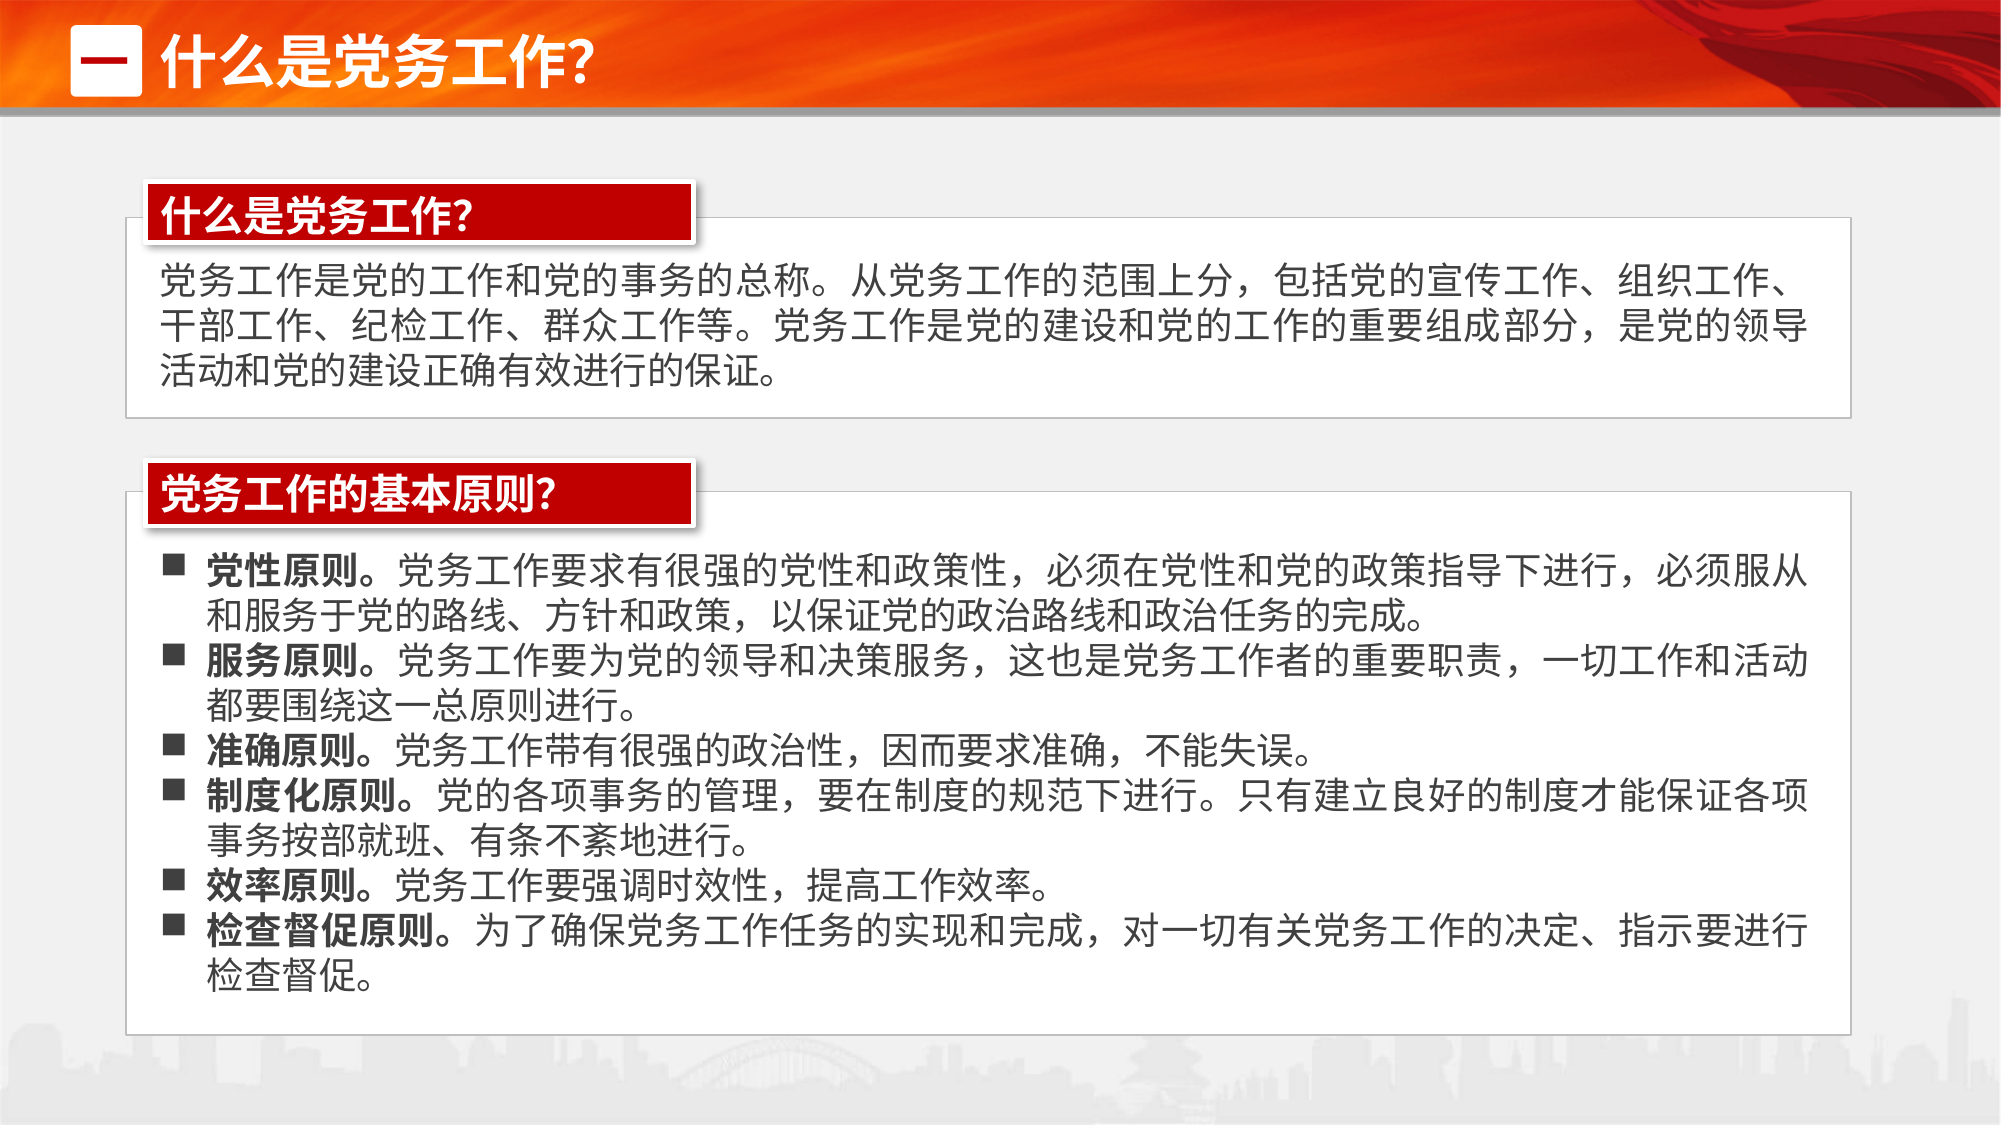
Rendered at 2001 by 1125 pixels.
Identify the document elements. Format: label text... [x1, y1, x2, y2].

picture [0, 0, 2001, 1125]
text_box [126, 217, 1851, 419]
text_box 什么是党务工作？ [145, 181, 694, 243]
text_box 党务工作的基本原则？ [145, 460, 694, 526]
text_box 党性原则。党务工作要求有很强的党性和政策性，必须在党性和党的政策指导下进行，必须服从和服务于党的路线、方针和政策，以保证党的政治路线和政治任务的完成。 服务原则。党务工作要为党的领导和决策服务，这也是党务工作者的重要职责，一切工作和活动都要围绕这一总原则进行。 准确原则。党务工作带有很强的政治性，因而要求准确，不能失误。 制度化原则。党的各项事务的管理，要在制度的规范下进行。只有建立良好的制度才能保证各项事务按部就班、有条不紊地进行。 效率原则。党务工作要强调时效性，提高工作效率。 检查督促原则。为了确保党务工作任务的实现和完成，对一切有关党务工作的决定、指示要进行检查督促。 [145, 539, 1824, 1005]
text_box 一 [64, 22, 145, 98]
text_box 党务工作是党的工作和党的事务的总称。从党务工作的范围上分，包括党的宣传工作、组织工作、干部工作、纪检工作、群众工作等。党务工作是党的建设和党的工作的重要组成部分，是党的领导活动和党的建设正确有效进行的保证。 [145, 250, 1824, 400]
text_box [126, 491, 1851, 1035]
text_box 什么是党务工作？ [144, 18, 954, 103]
